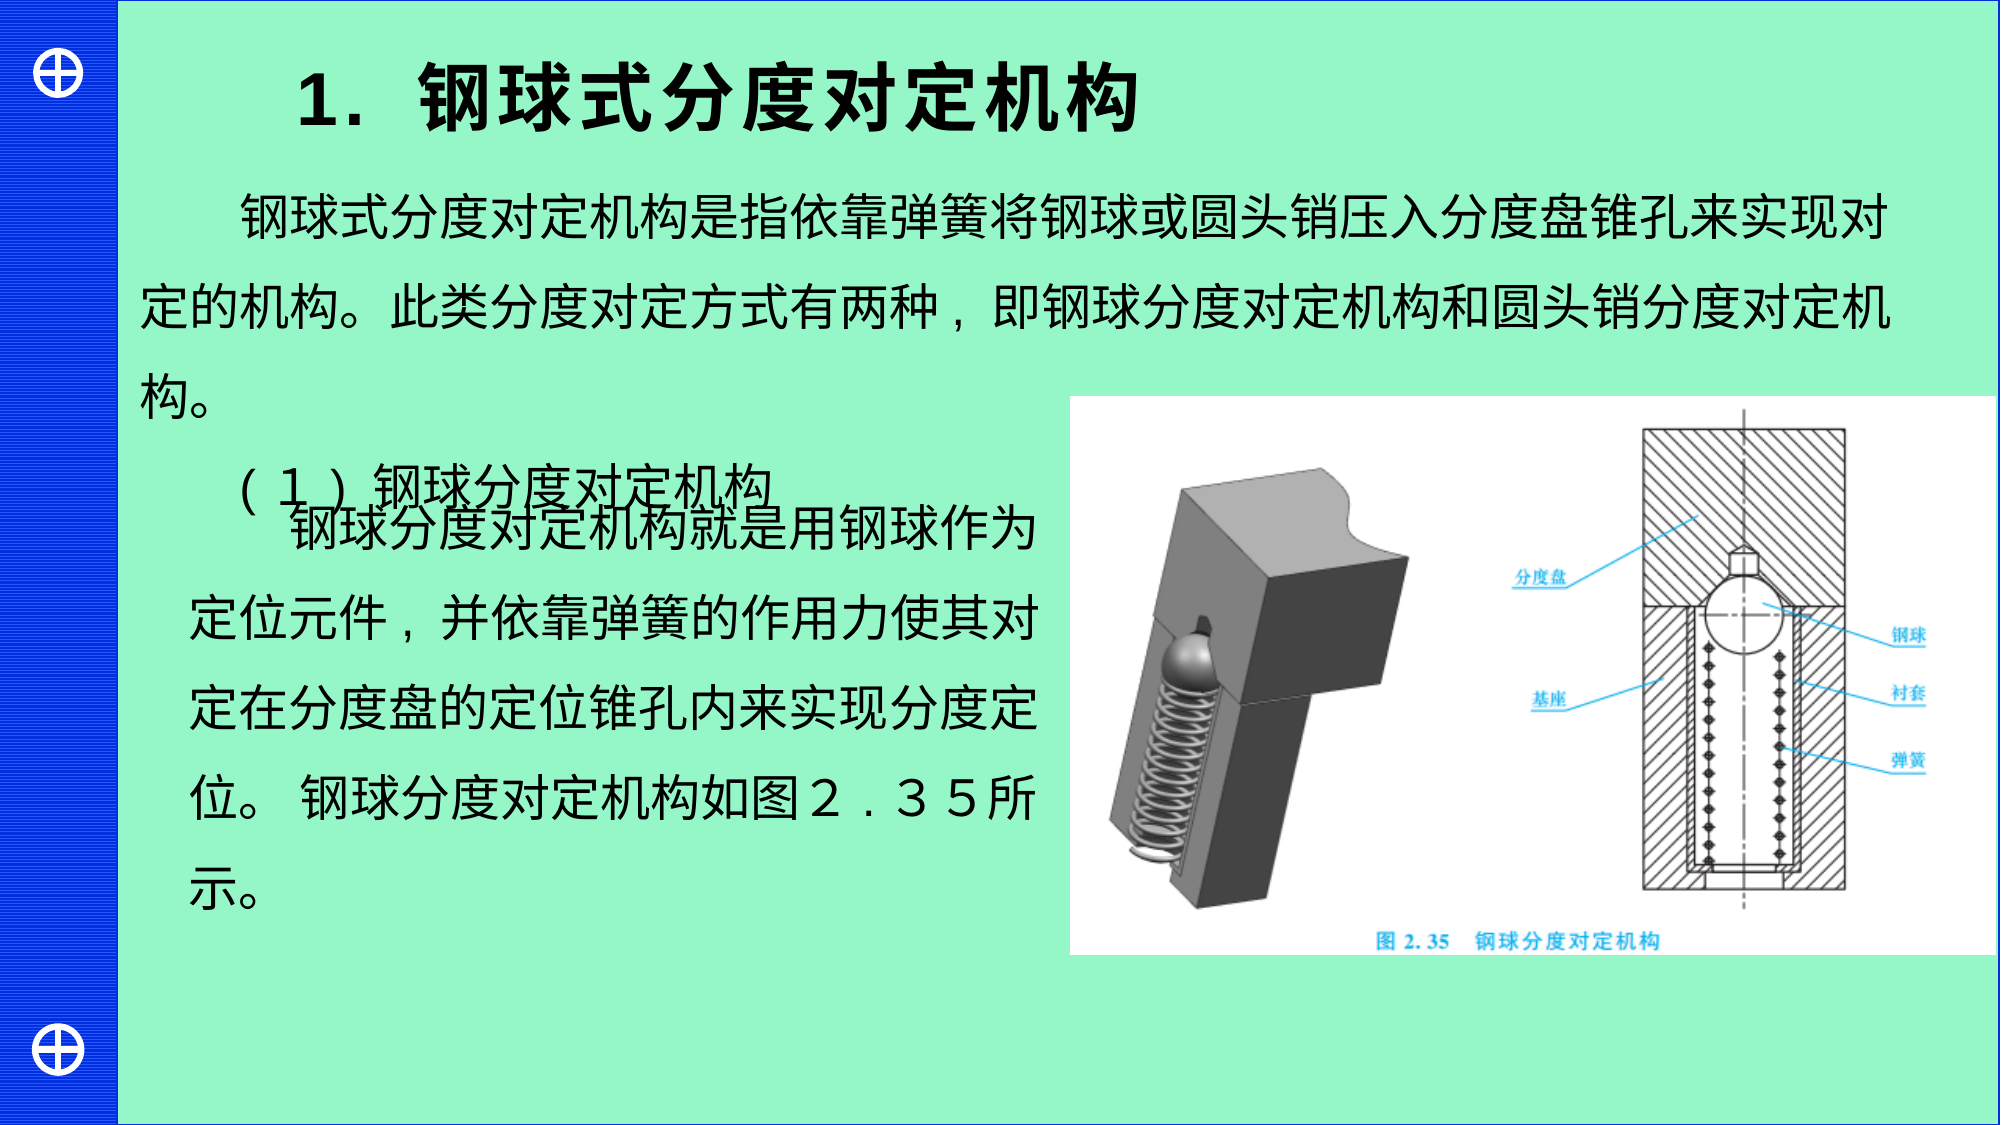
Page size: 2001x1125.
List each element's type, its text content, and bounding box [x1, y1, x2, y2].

text_box 钢球式分度对定机构是指依靠弹簧将钢球或圆头销压入分度盘锥孔来实现对定的机构。此类分度对定方式有两种, 即钢球分度对定机构和圆头销分度对定机构。 (１) 钢球分度对定机构 [124, 148, 1951, 613]
text_box 钢球分度对定机构就是用钢球作为定位元件, 并依靠弹簧的作用力使其对定在分度盘的定位锥孔内来实现分度定位。 钢球分度对定机构如图２.３５所示。 [173, 458, 1070, 924]
picture [1070, 396, 1996, 955]
text_box 1. 钢球式分度对定机构 [173, 26, 1462, 148]
